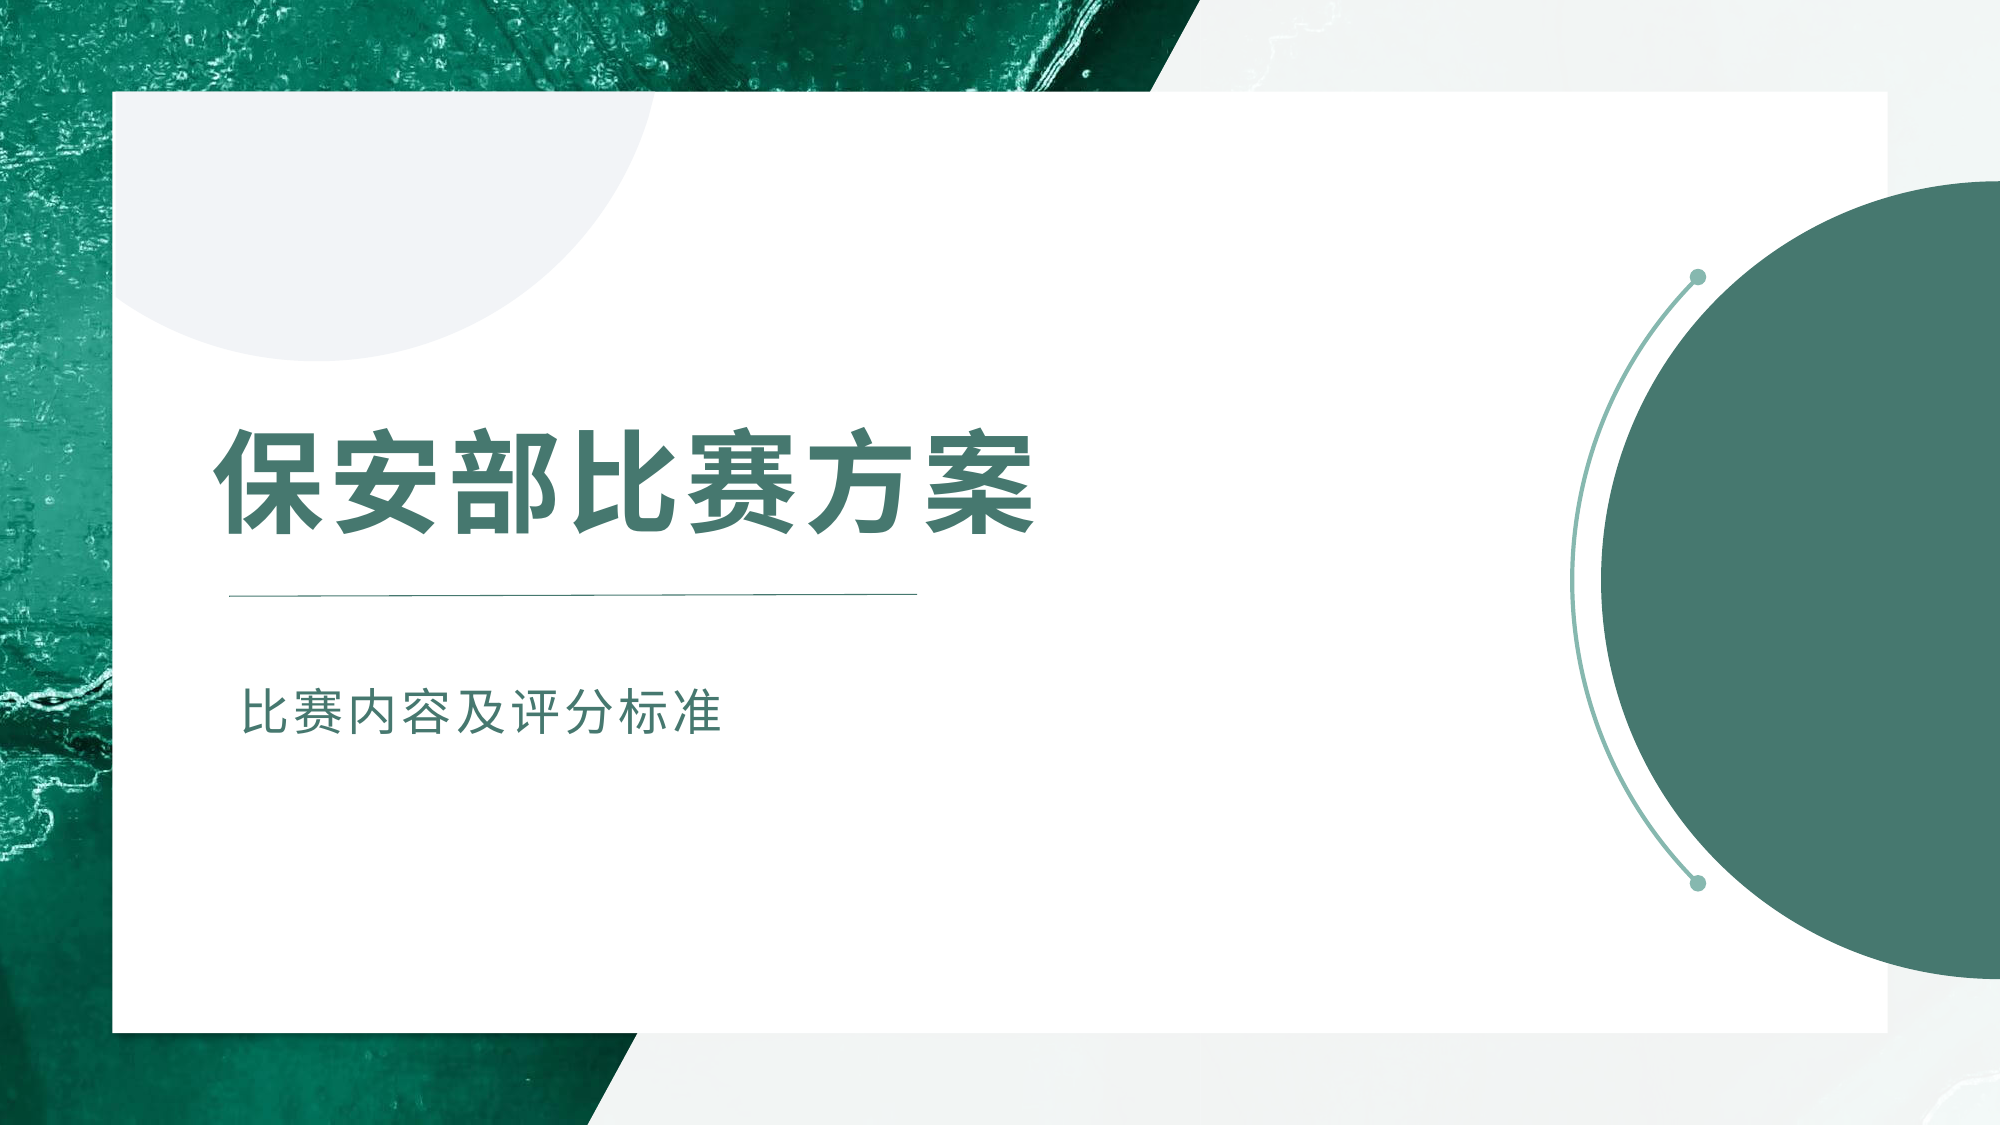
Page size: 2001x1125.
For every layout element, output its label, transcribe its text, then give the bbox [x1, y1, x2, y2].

text_box [1698, 180, 2000, 981]
text_box [1688, 267, 1708, 287]
picture [0, 0, 1199, 1125]
text_box [1688, 873, 1708, 893]
text_box [1572, 277, 1698, 884]
text_box 保安部比赛方案 [196, 404, 1060, 535]
text_box 比赛内容及评分标准 [229, 658, 955, 752]
